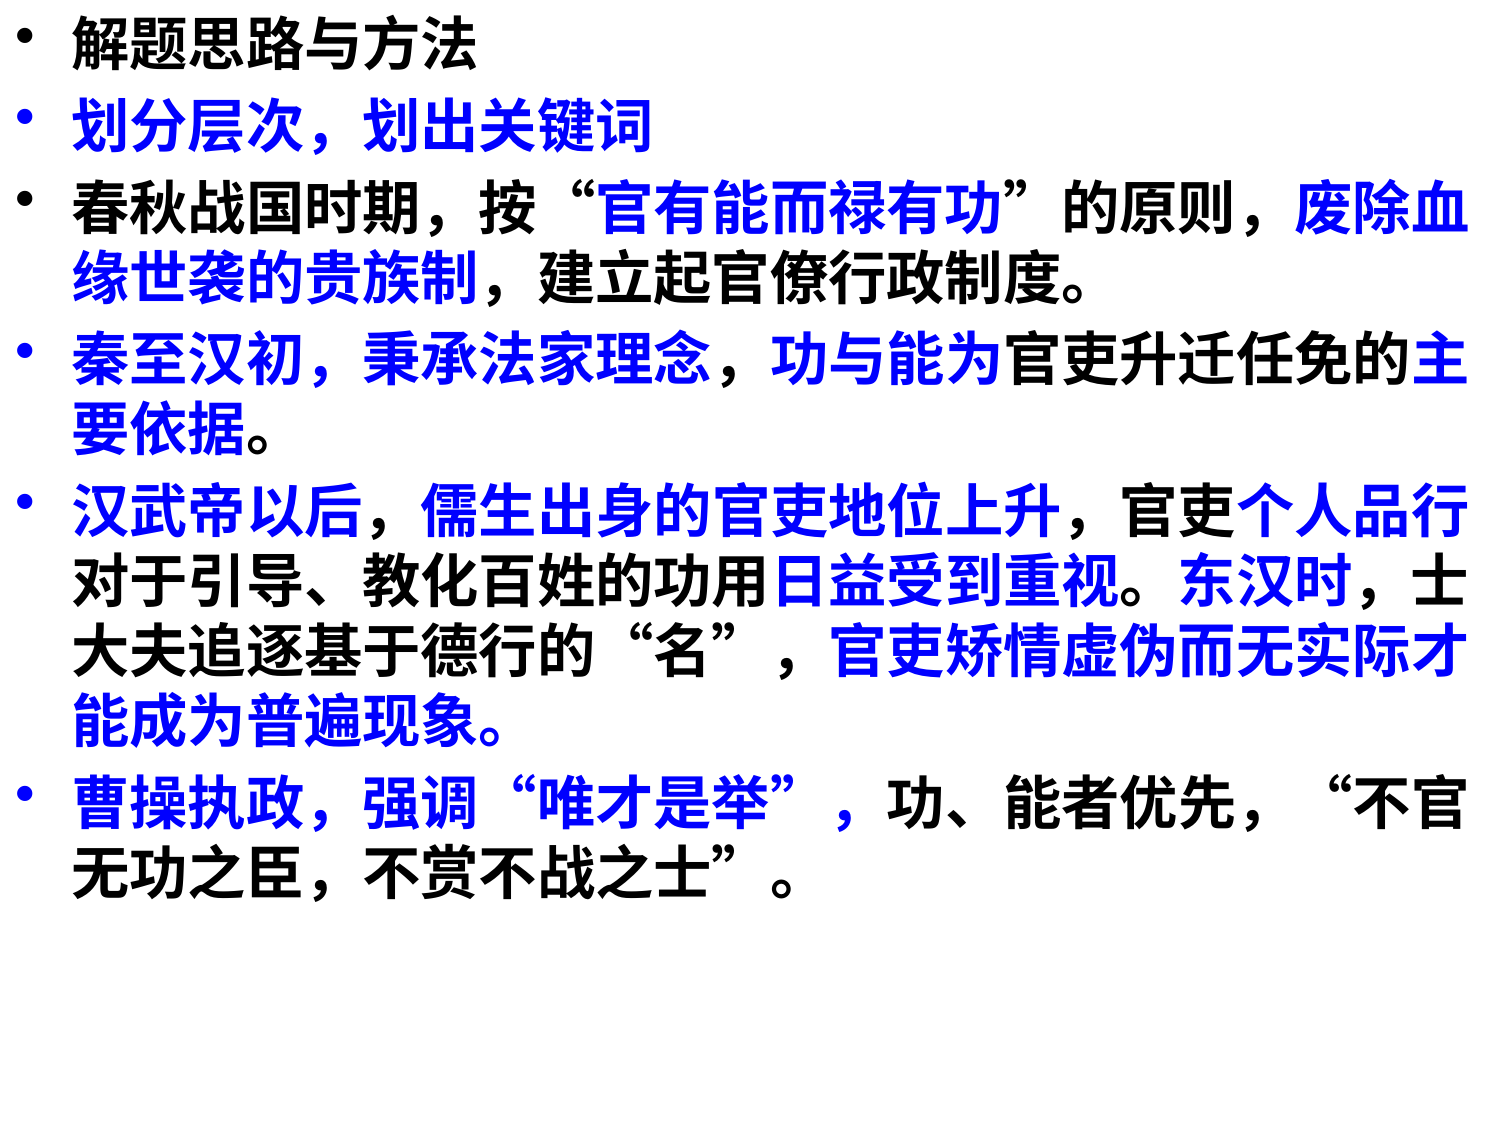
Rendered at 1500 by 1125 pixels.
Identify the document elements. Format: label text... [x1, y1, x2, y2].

list 解题思路与方法 划分层次，划出关键词 春秋战国时期，按“官有能而禄有功”的原则，废除血缘世袭的贵族制，建立起官僚行政制度。 秦至汉初，秉承法家理念，功与能为官吏升迁任免的主要依据。 汉武帝以后，儒生出身的官吏地位上升，官吏个人品行对于引导、教化百姓的功用日益受到重视。东汉时，士大夫追逐基于德行的“名”，官吏矫情虚伪而无实际才能成为普遍现象。 曹操执政，强调“唯才是举”，功、能者优先，“不官无功之臣，不赏不战之士”。 [0, 0, 1500, 1125]
